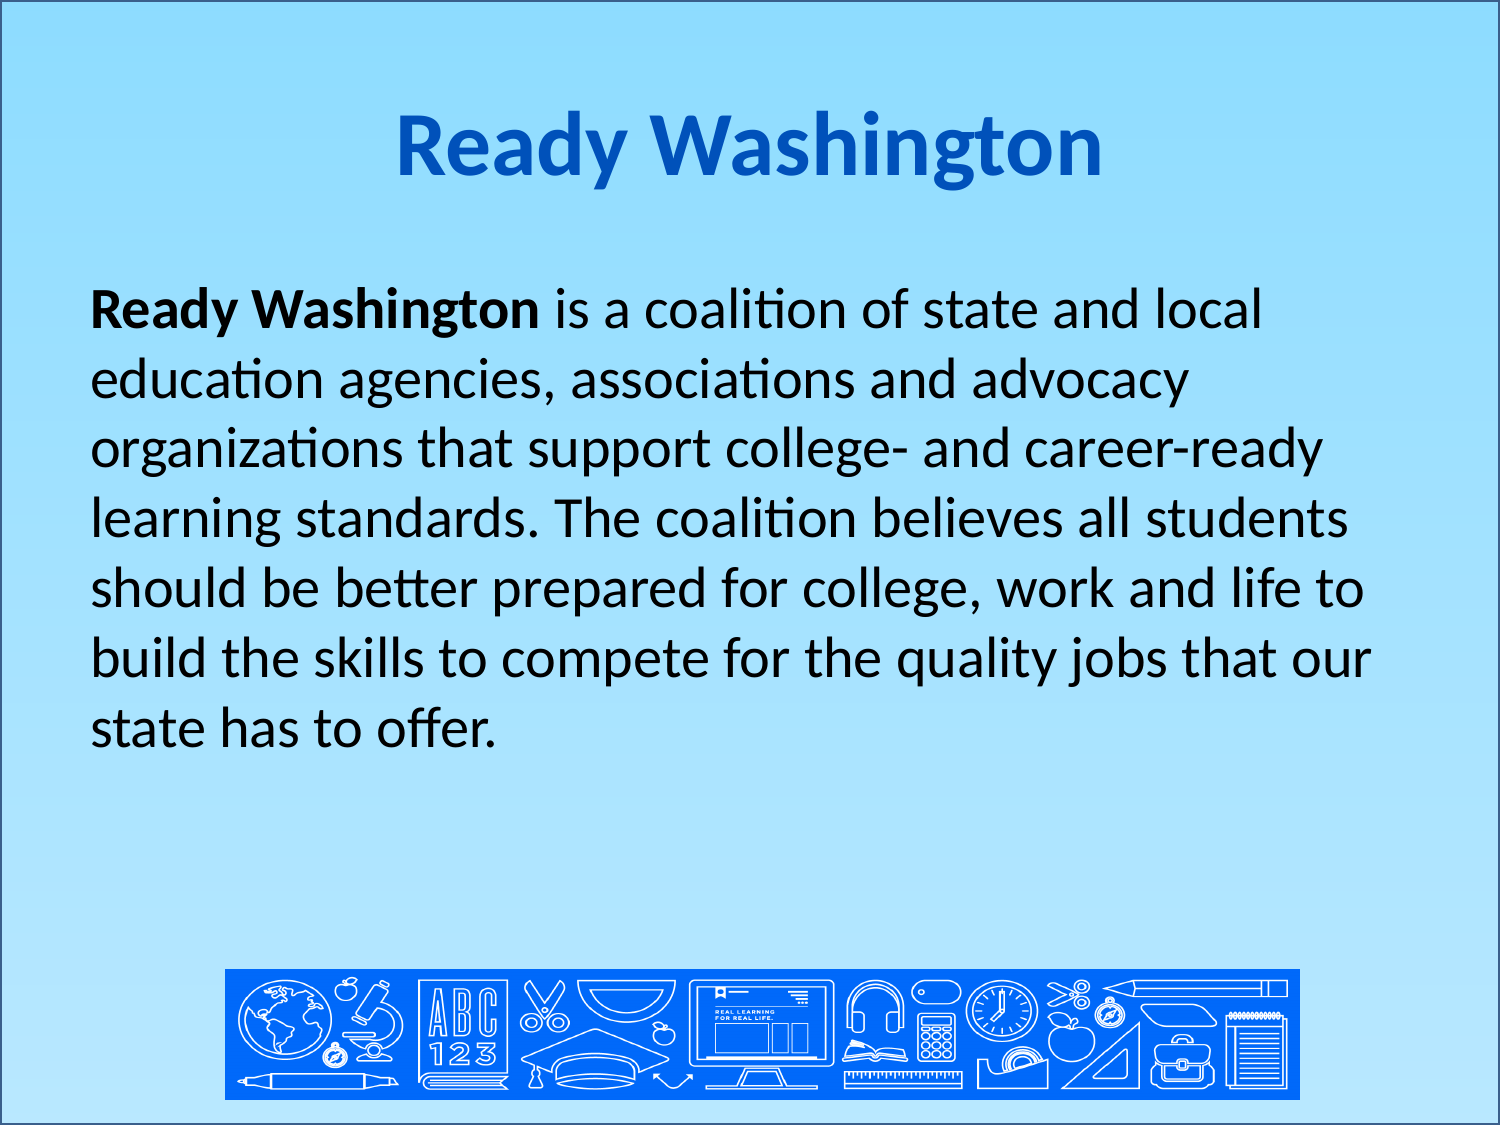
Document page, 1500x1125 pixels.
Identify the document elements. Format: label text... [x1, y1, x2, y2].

picture [225, 969, 1300, 1100]
title Ready Washington [75, 45, 1425, 233]
list Ready Washington is a coalition of state and local education agencies, associations and advocacy organizations that support college- and career-ready learning standards. The coalition believes all students should be better prepared for college, work and life to build the skills to compete for the quality jobs that our state has to offer. [75, 262, 1425, 963]
